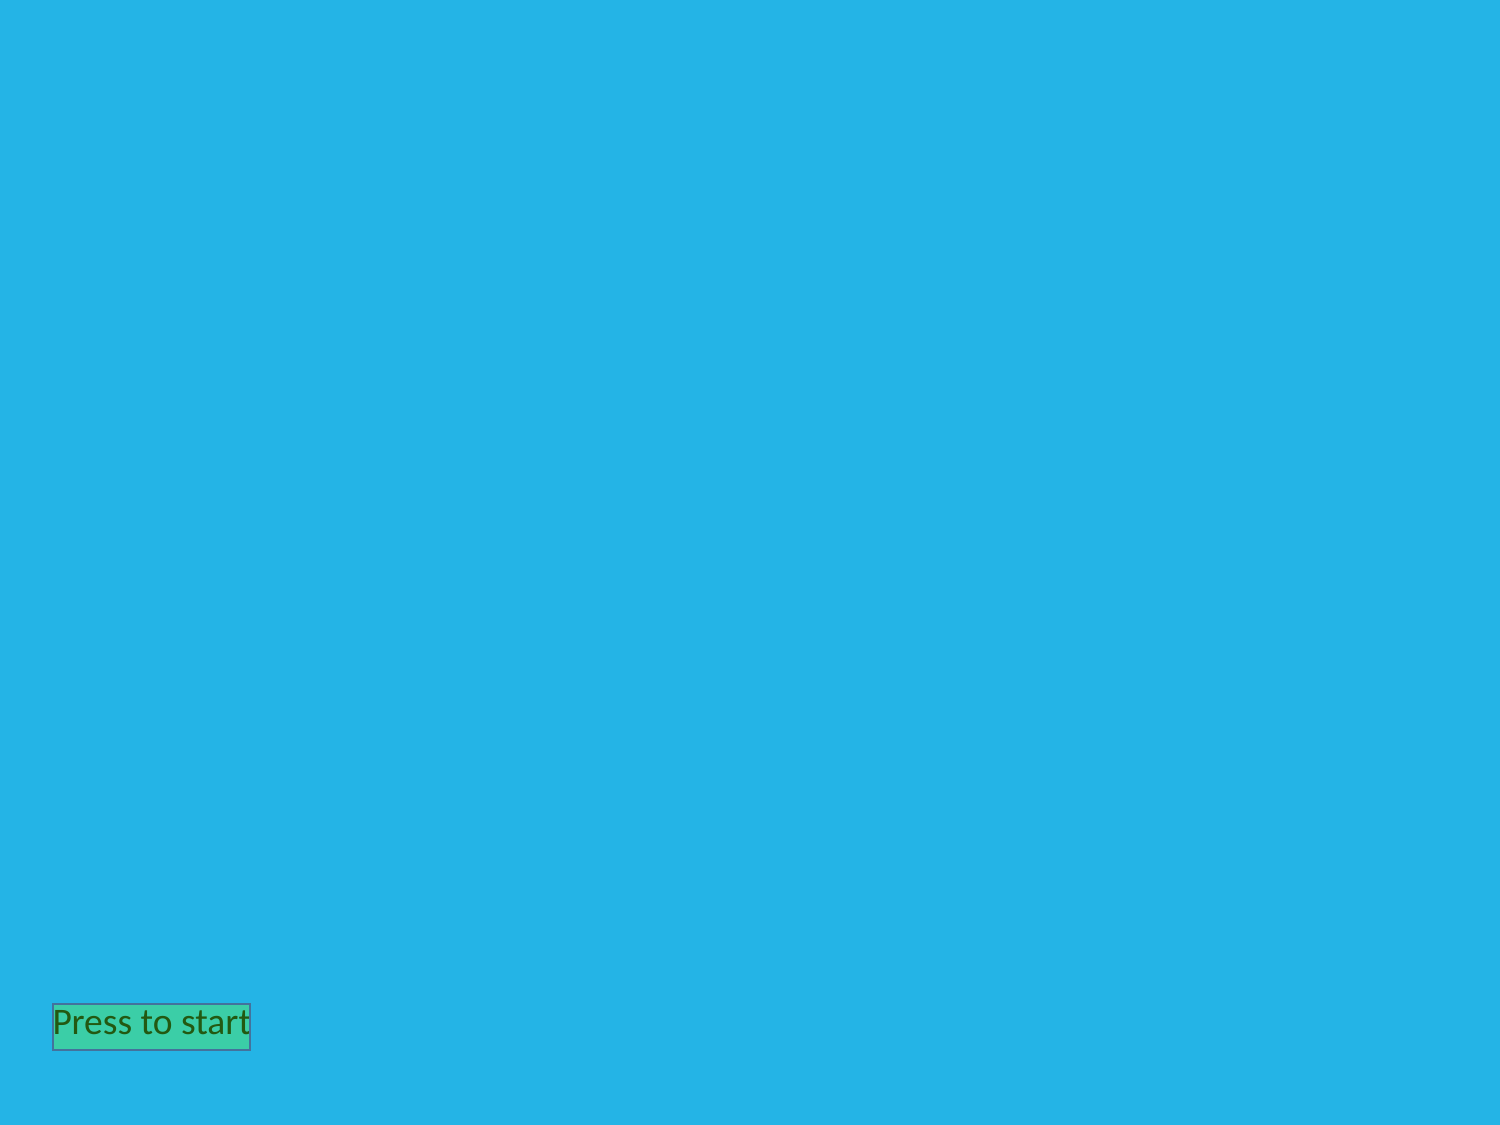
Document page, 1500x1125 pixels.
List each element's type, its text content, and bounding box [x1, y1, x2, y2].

text_box [52, 1003, 251, 1051]
text_box Press to start [37, 989, 268, 1050]
